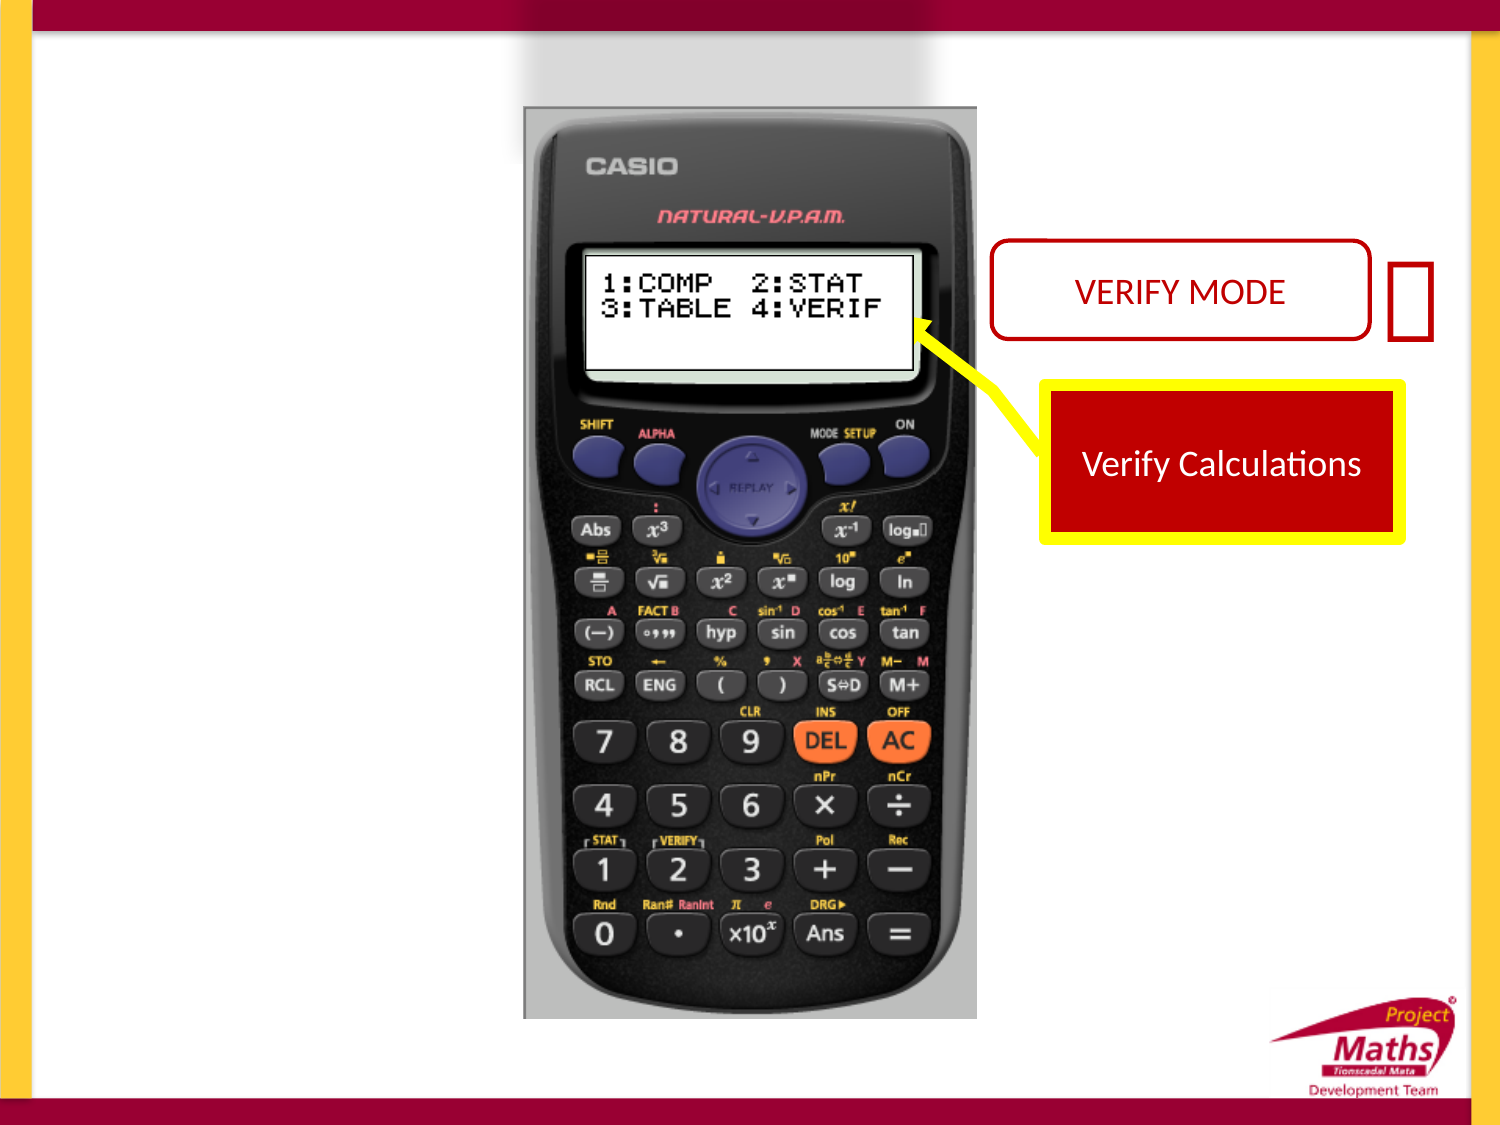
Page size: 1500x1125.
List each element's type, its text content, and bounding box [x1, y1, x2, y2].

text_box Verify Calculations [918, 330, 1401, 541]
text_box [991, 238, 1500, 357]
picture [523, 106, 977, 1019]
picture [1269, 987, 1466, 1098]
